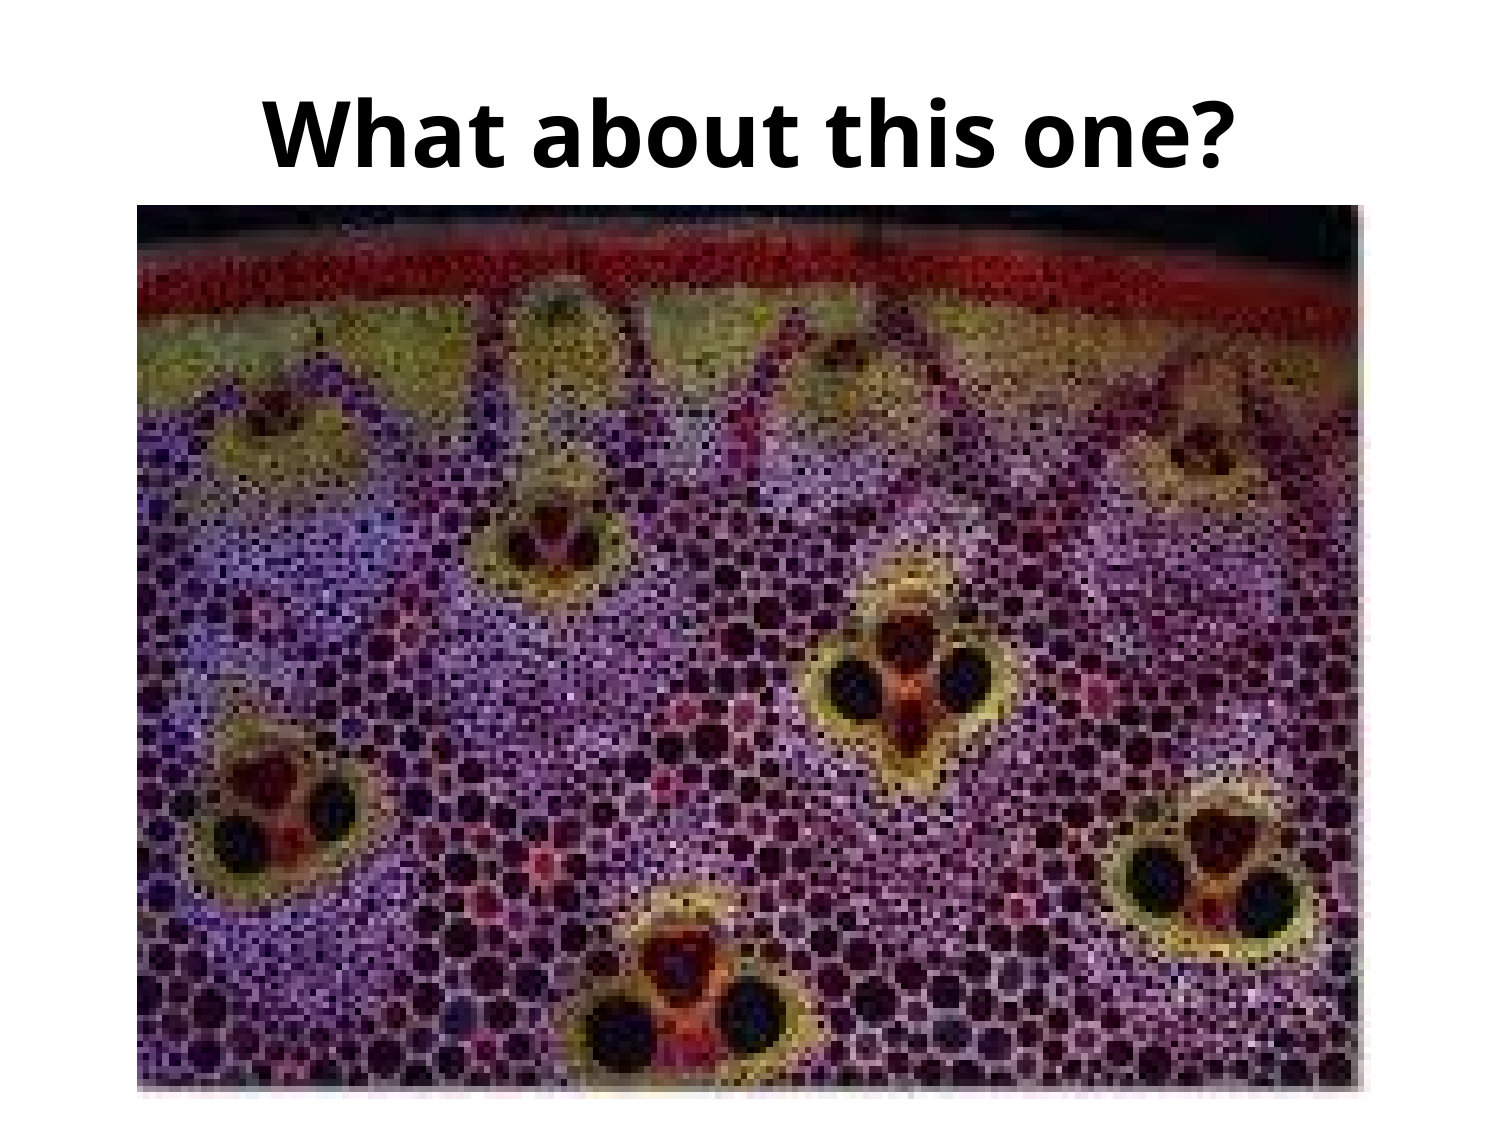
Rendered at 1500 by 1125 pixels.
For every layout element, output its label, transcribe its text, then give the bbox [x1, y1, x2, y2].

picture [137, 205, 1372, 1099]
title What about this one? [112, 24, 1388, 238]
